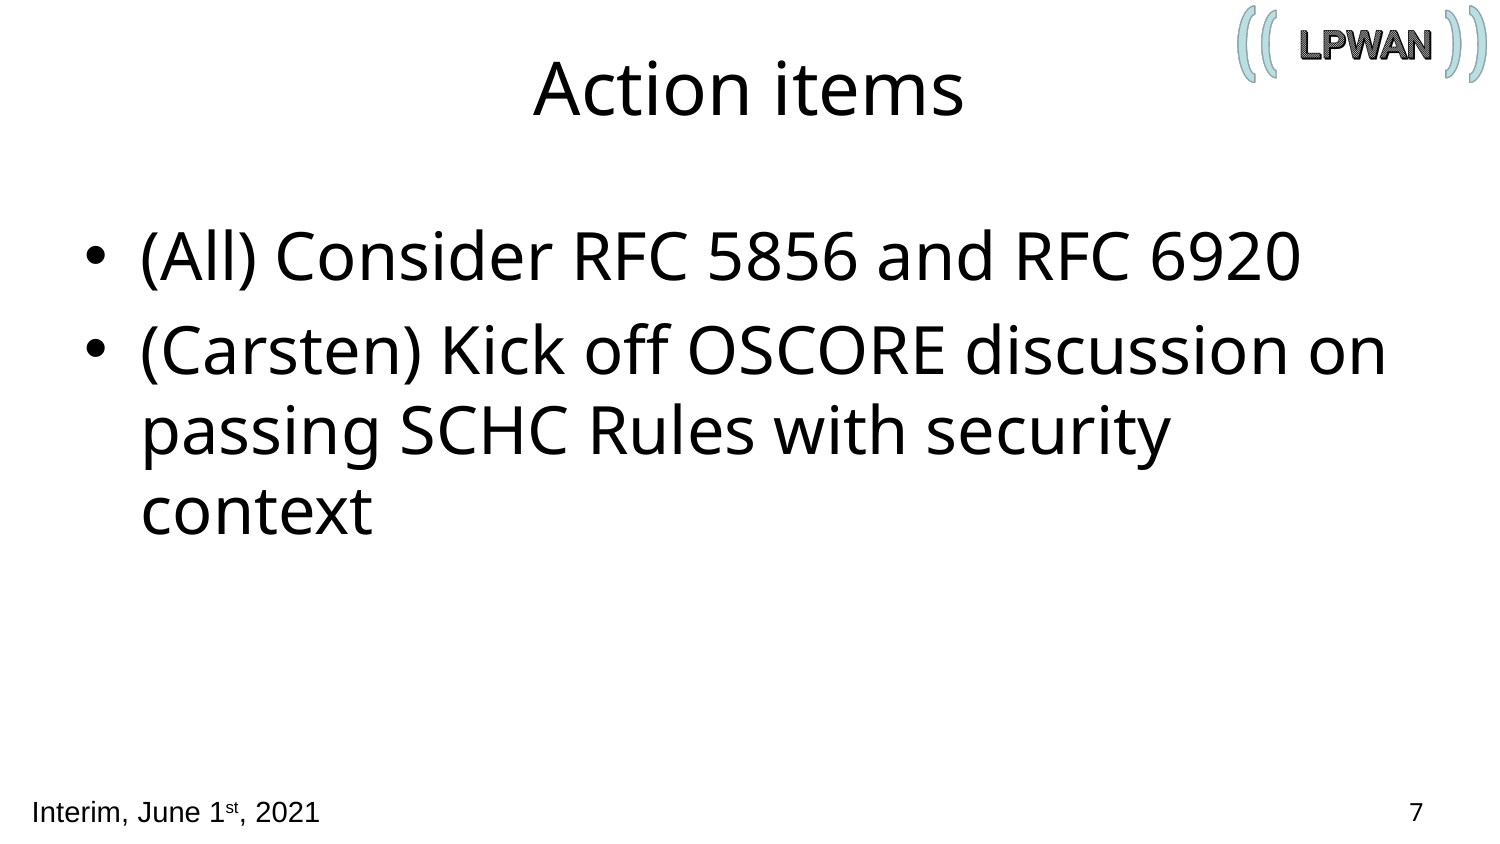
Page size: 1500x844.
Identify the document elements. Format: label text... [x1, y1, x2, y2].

slide_number 7 [1358, 791, 1439, 837]
picture [1237, 5, 1487, 83]
list (All) Consider RFC 5856 and RFC 6920 (Carsten) Kick off OSCORE discussion on passing SCHC Rules with security context [69, 206, 1420, 775]
title Action items [75, 33, 1425, 139]
